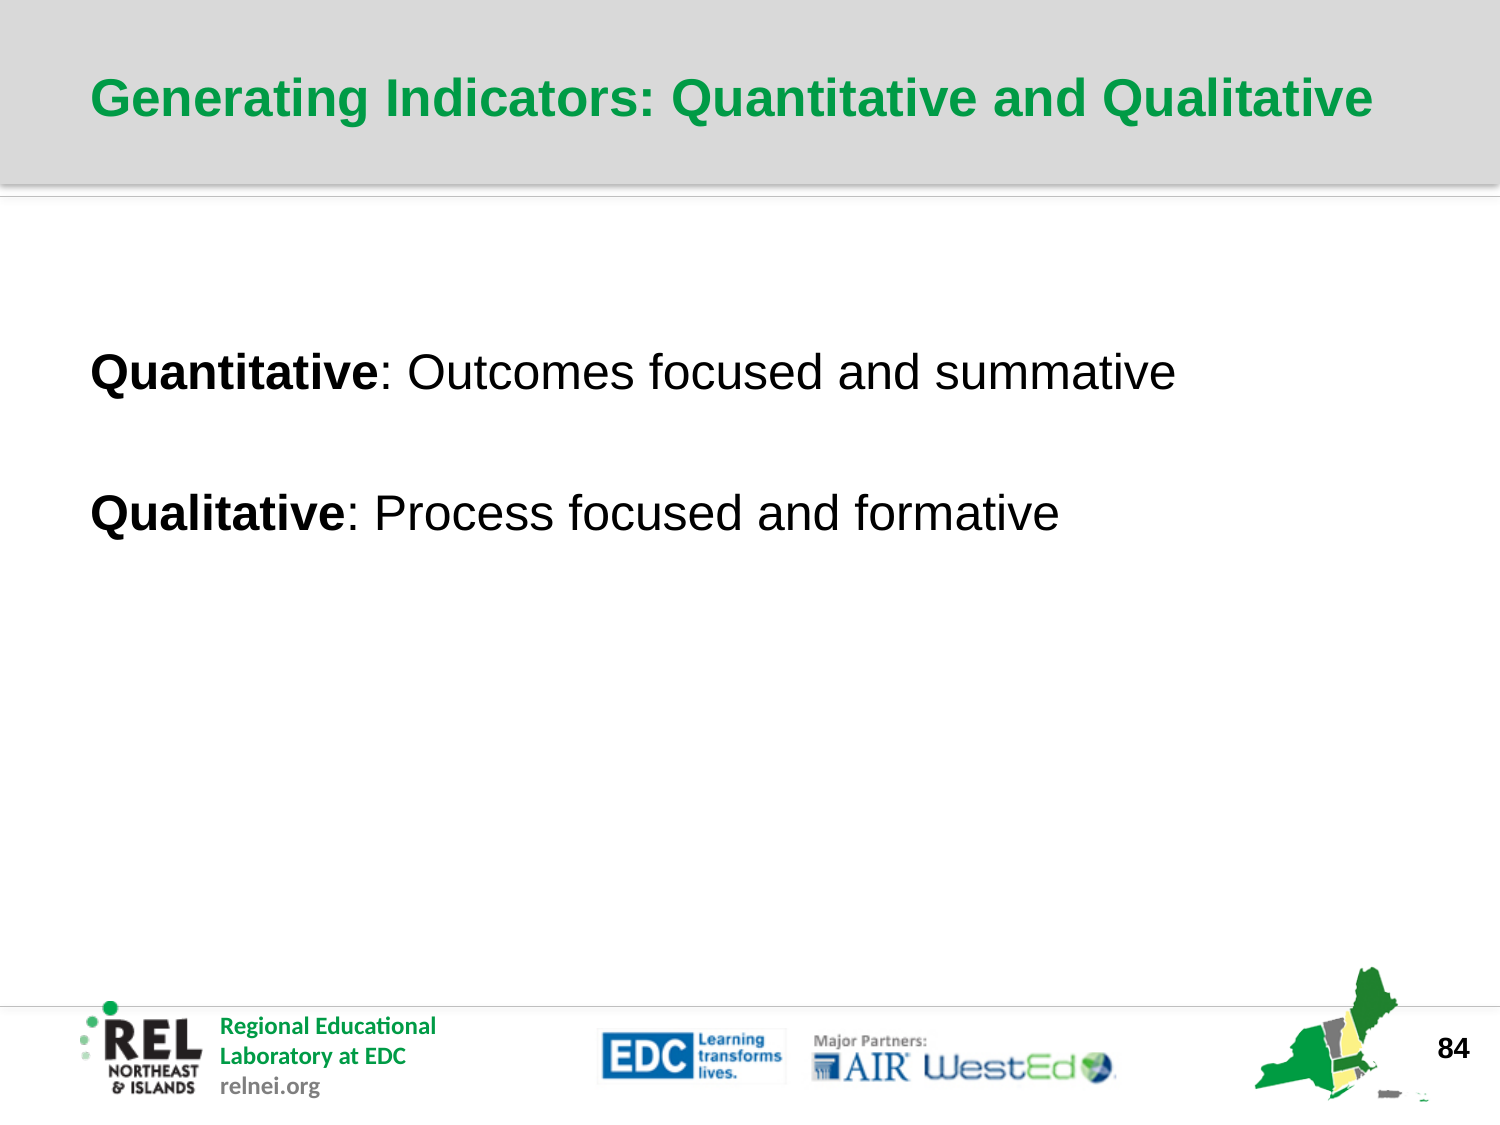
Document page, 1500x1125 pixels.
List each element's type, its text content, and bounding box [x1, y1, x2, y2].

list Quantitative: Outcomes focused and summative Qualitative: Process focused and formative [75, 262, 1425, 982]
slide_number 84 [1393, 1016, 1485, 1077]
title Generating Indicators: Quantitative and Qualitative [75, 25, 1425, 165]
picture [594, 1028, 1138, 1091]
picture [80, 1001, 227, 1108]
picture [1245, 964, 1442, 1103]
